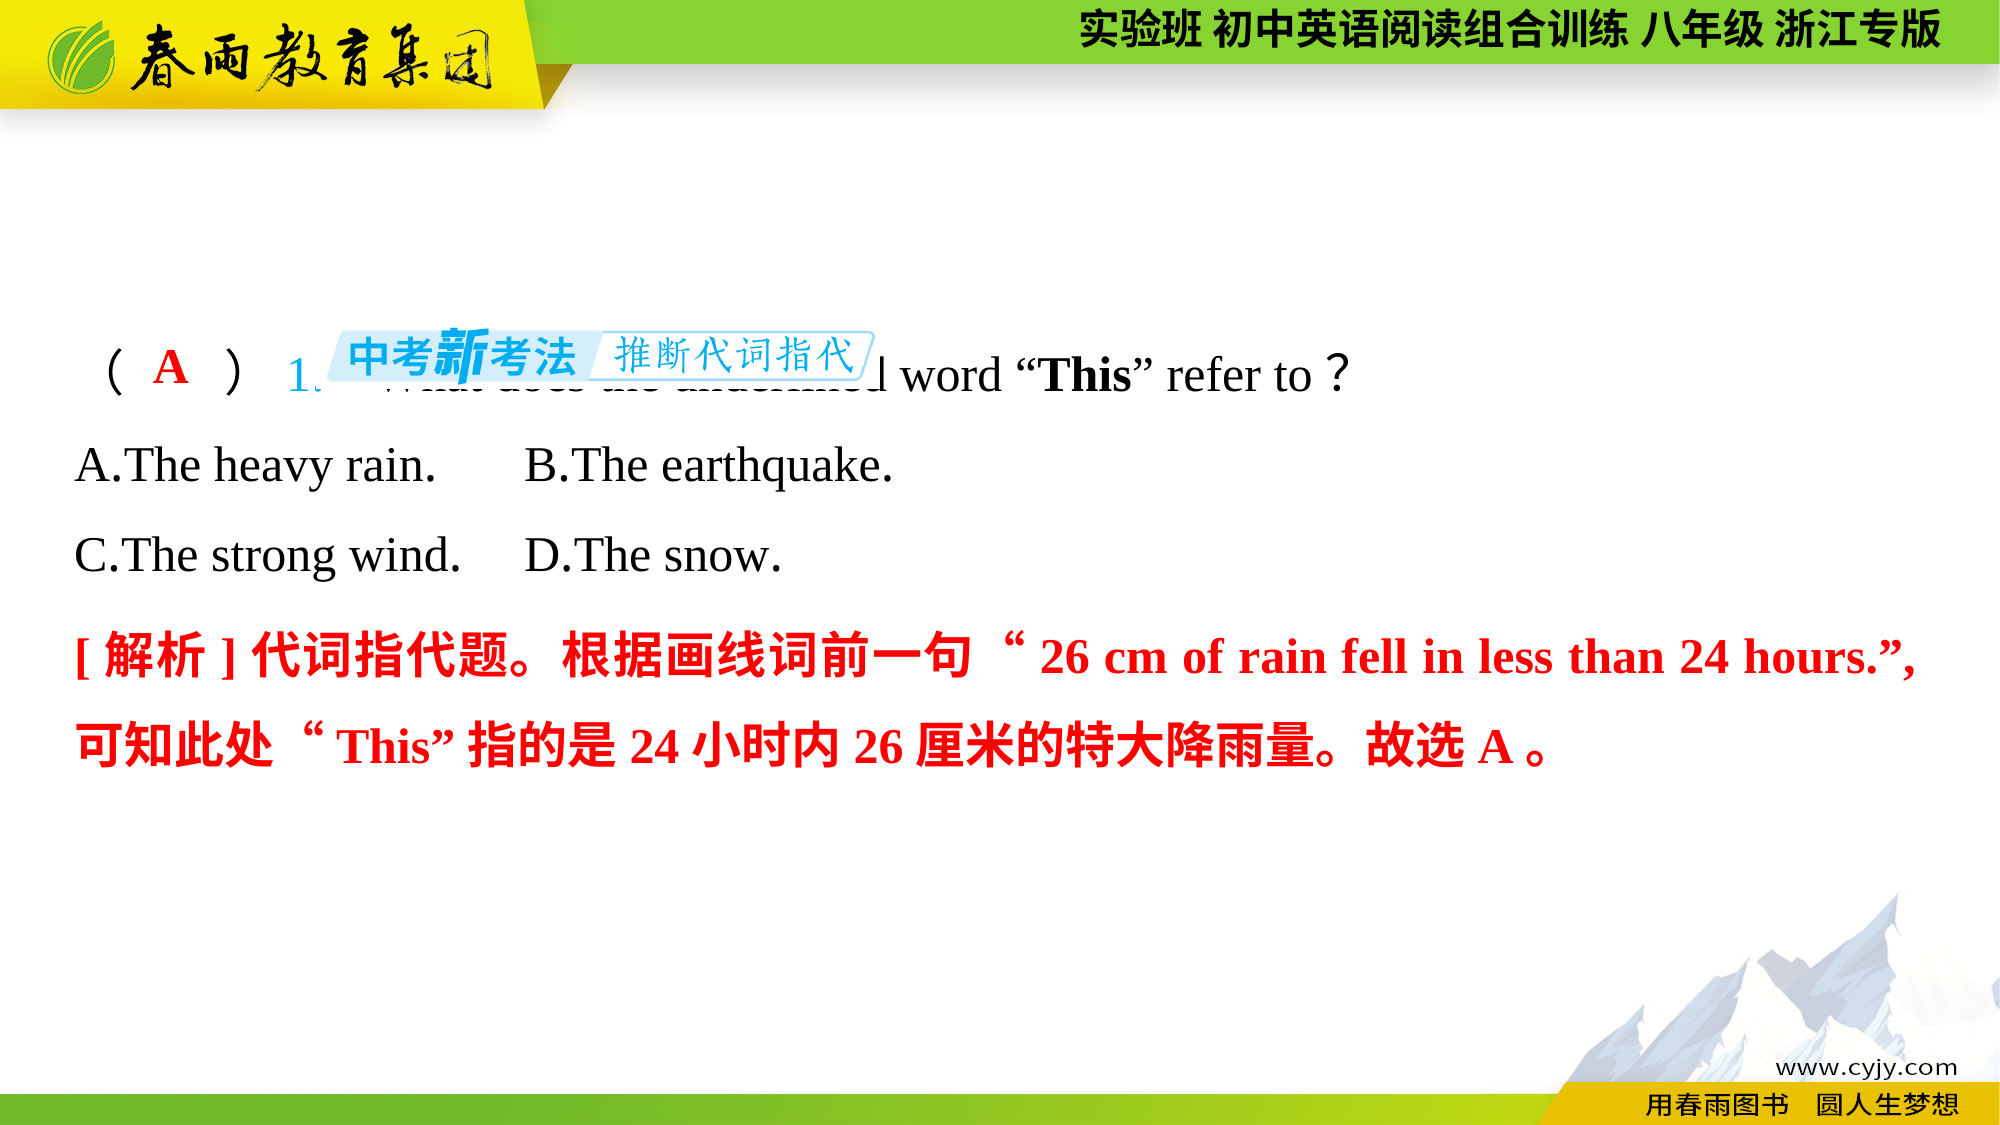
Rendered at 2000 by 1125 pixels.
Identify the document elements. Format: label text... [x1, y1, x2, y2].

picture [0, 0, 2000, 1125]
text_box A [138, 325, 204, 401]
list （ ）1. What does the underlined word “This” refer to？ A.The heavy rain. B.The earthquake. C.The strong wind. D.The snow. [59, 304, 1944, 586]
text_box [解析]代词指代题。根据画线词前一句“26 cm of rain fell in less than 24 hours.”,可知此处“This”指的是24小时内26厘米的特大降雨量。故选A。 [59, 586, 1944, 782]
